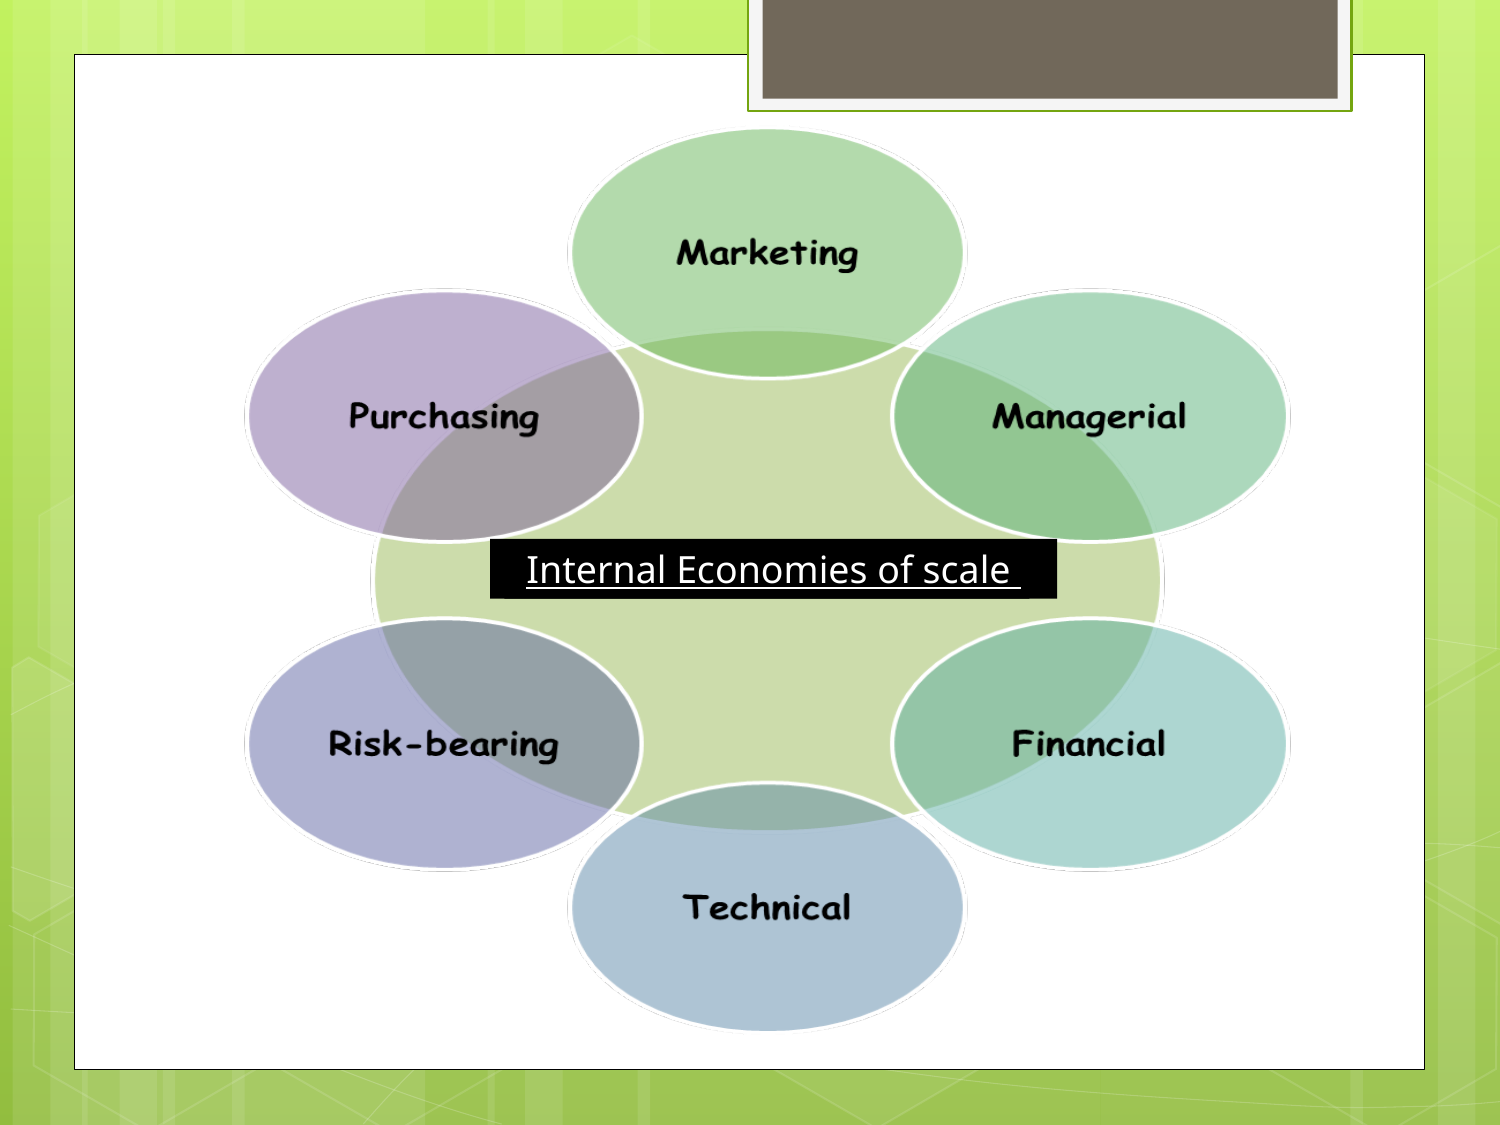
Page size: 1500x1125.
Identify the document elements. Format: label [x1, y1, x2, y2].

list [135, 125, 1400, 1036]
